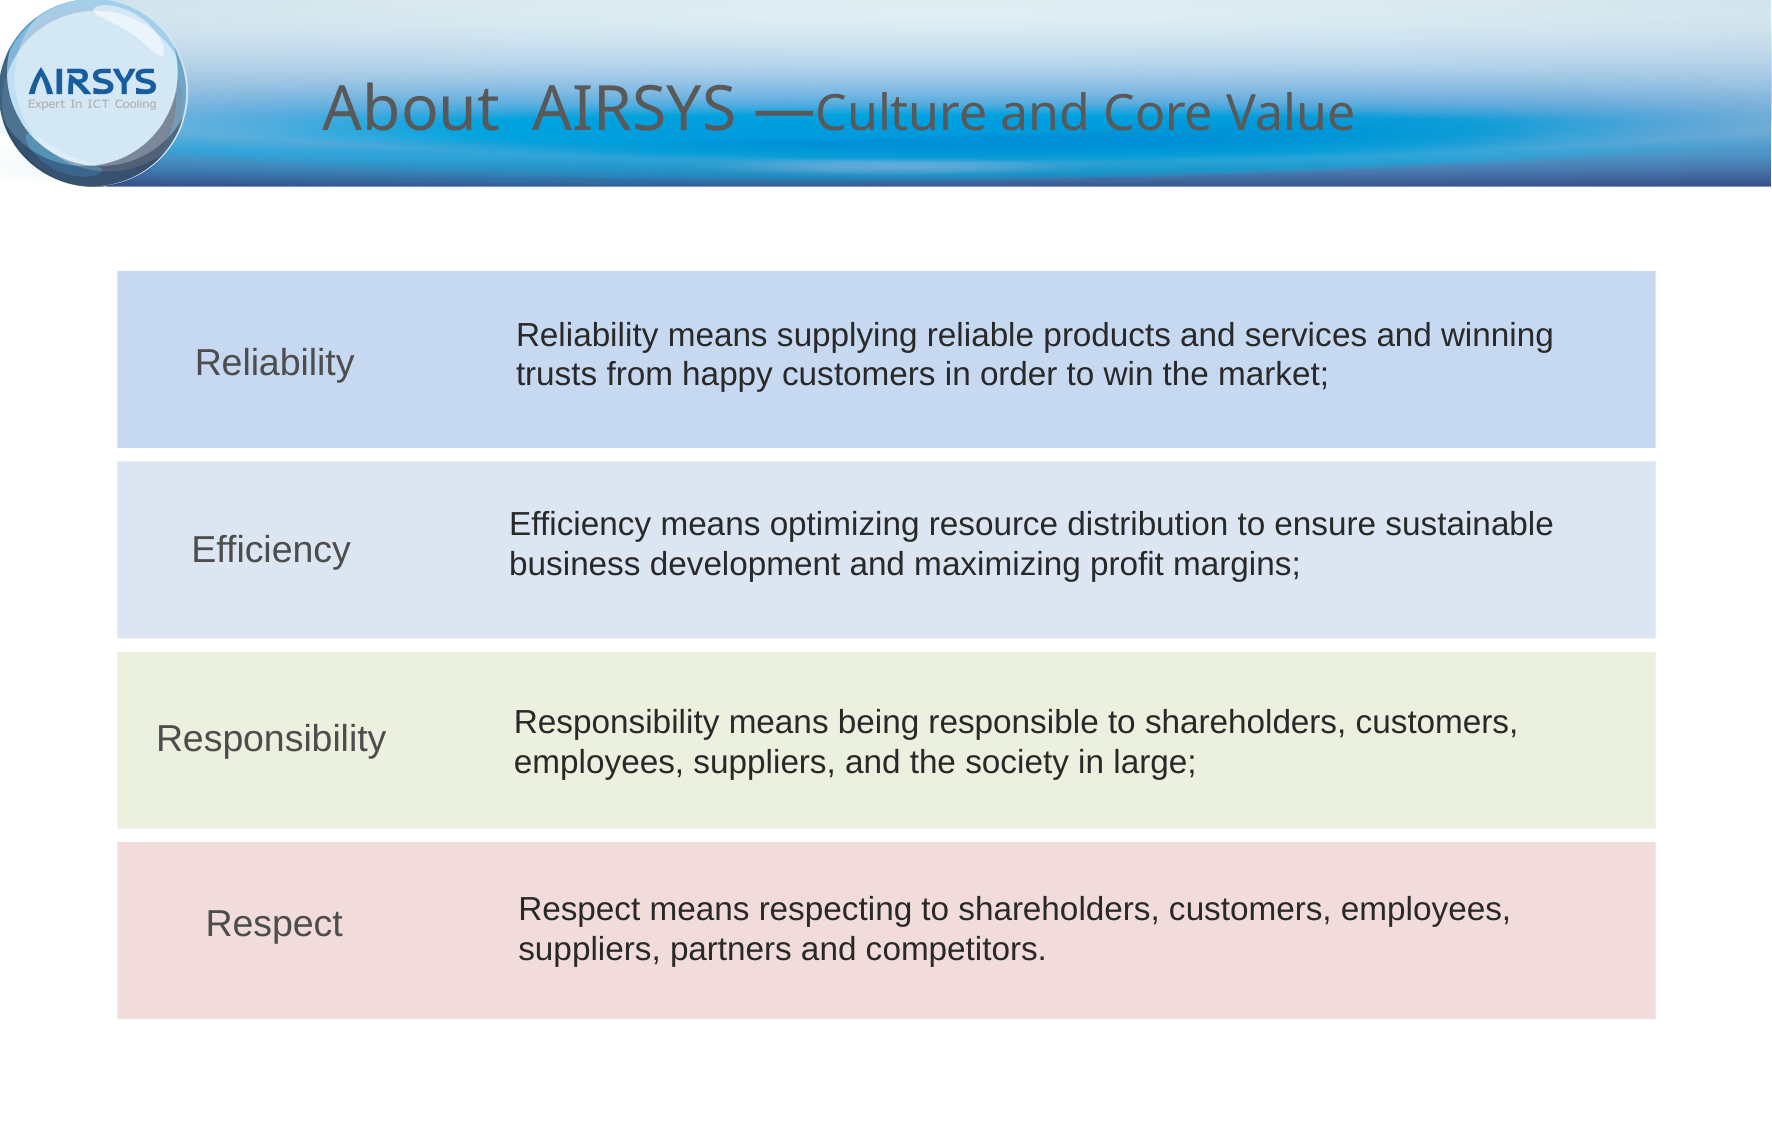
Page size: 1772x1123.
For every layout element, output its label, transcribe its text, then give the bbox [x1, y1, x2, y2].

text_box Reliability [180, 330, 398, 391]
text_box Reliability means supplying reliable products and services and winning trusts from happy customers in order to win the market; [501, 305, 1652, 400]
text_box [115, 650, 1658, 831]
text_box [115, 459, 1658, 640]
text_box Efficiency [176, 517, 373, 578]
text_box Efficiency means optimizing resource distribution to ensure sustainable business development and maximizing profit margins; [494, 494, 1646, 590]
picture [0, 0, 1772, 190]
text_box Respect [190, 891, 362, 952]
text_box [115, 269, 1658, 450]
title About AIRSYS —Culture and Core Value [307, 51, 1772, 160]
text_box Respect means respecting to shareholders, customers, employees, suppliers, partners and competitors. [503, 879, 1644, 975]
text_box Responsibility [141, 706, 425, 767]
text_box [115, 840, 1658, 1021]
text_box Responsibility means being responsible to shareholders, customers, employees, suppliers, and the society in large; [499, 692, 1653, 788]
